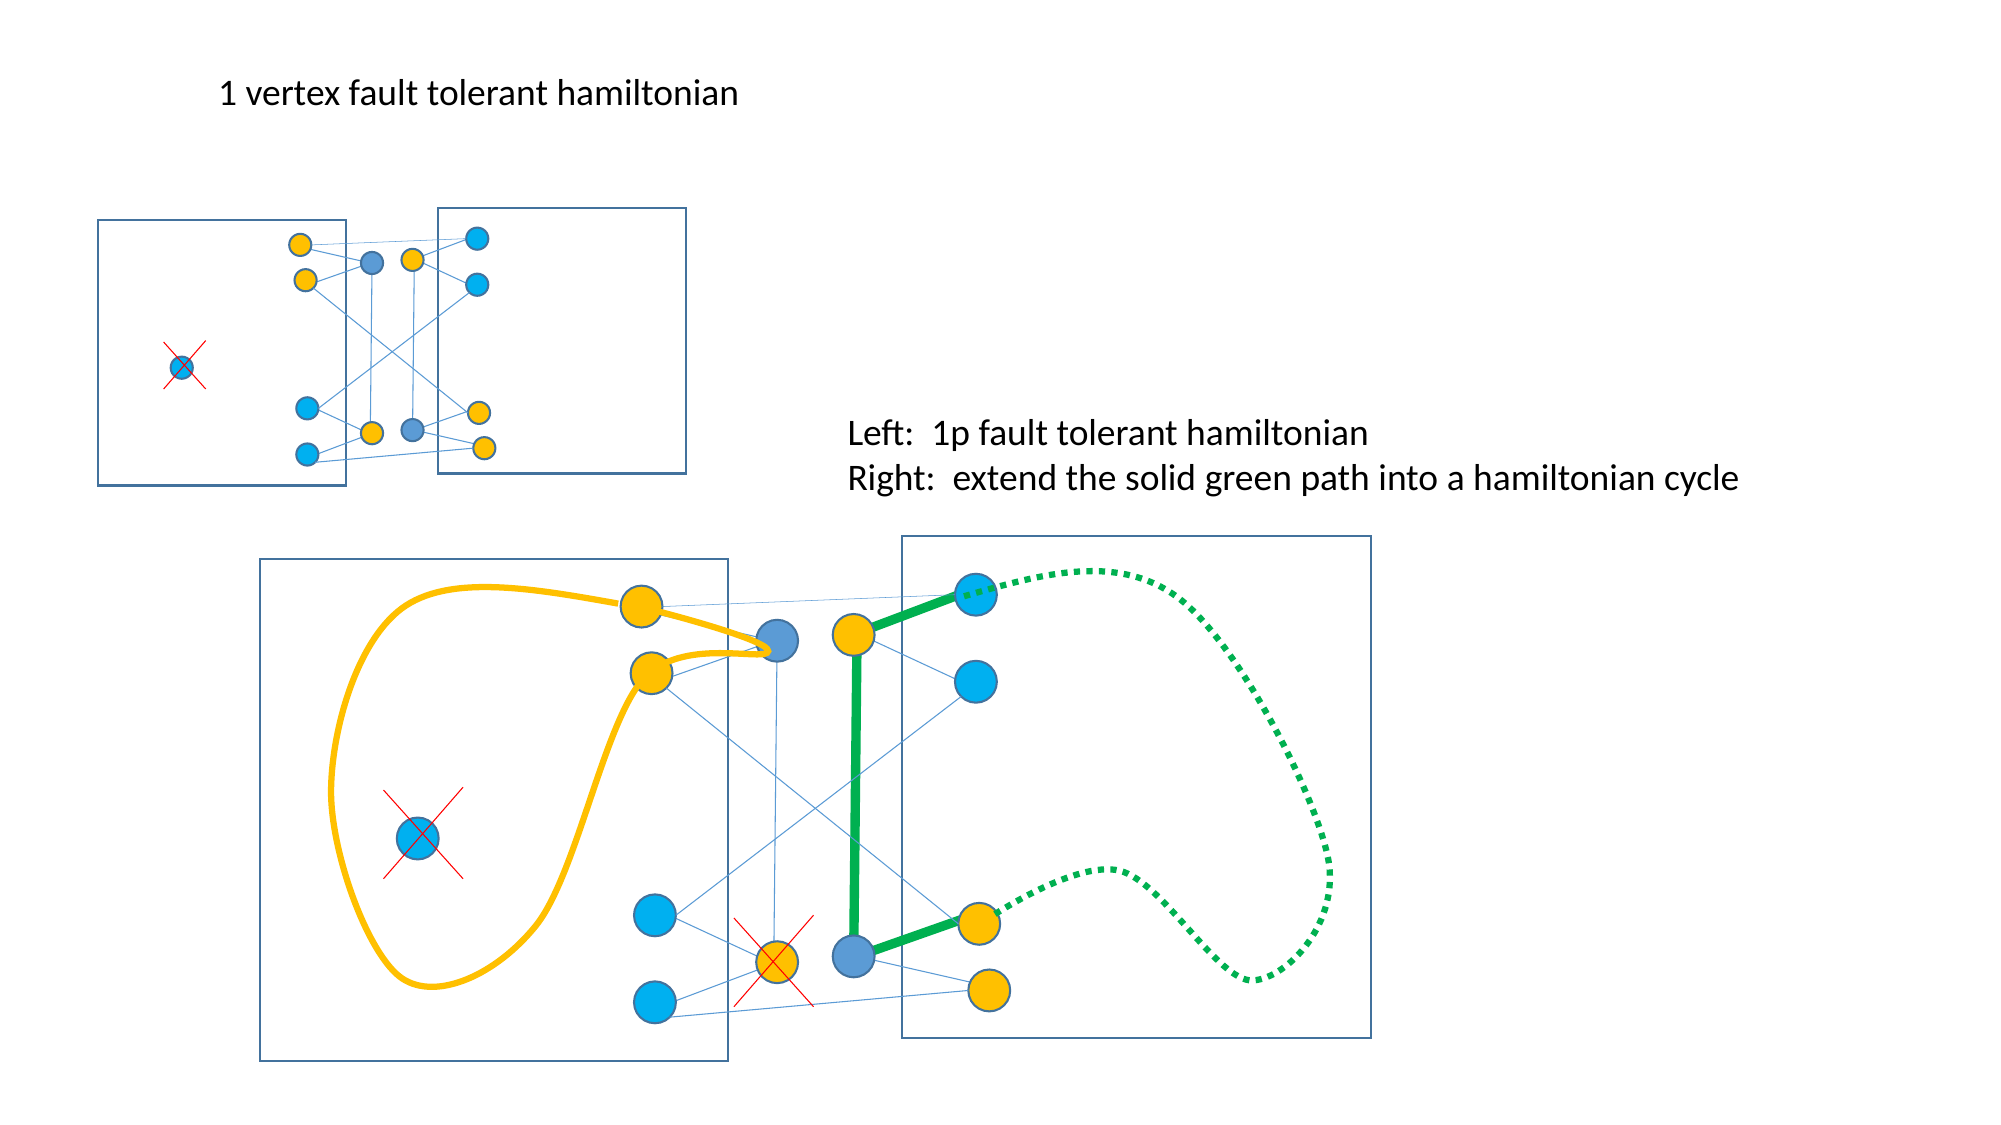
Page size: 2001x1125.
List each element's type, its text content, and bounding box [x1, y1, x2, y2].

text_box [98, 207, 687, 486]
text_box Left: 1p fault tolerant hamiltonian Right: extend the solid green path into a hamiltonian cycle [832, 400, 1792, 506]
text_box 1 vertex fault tolerant hamiltonian [203, 60, 905, 121]
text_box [259, 536, 1371, 1061]
